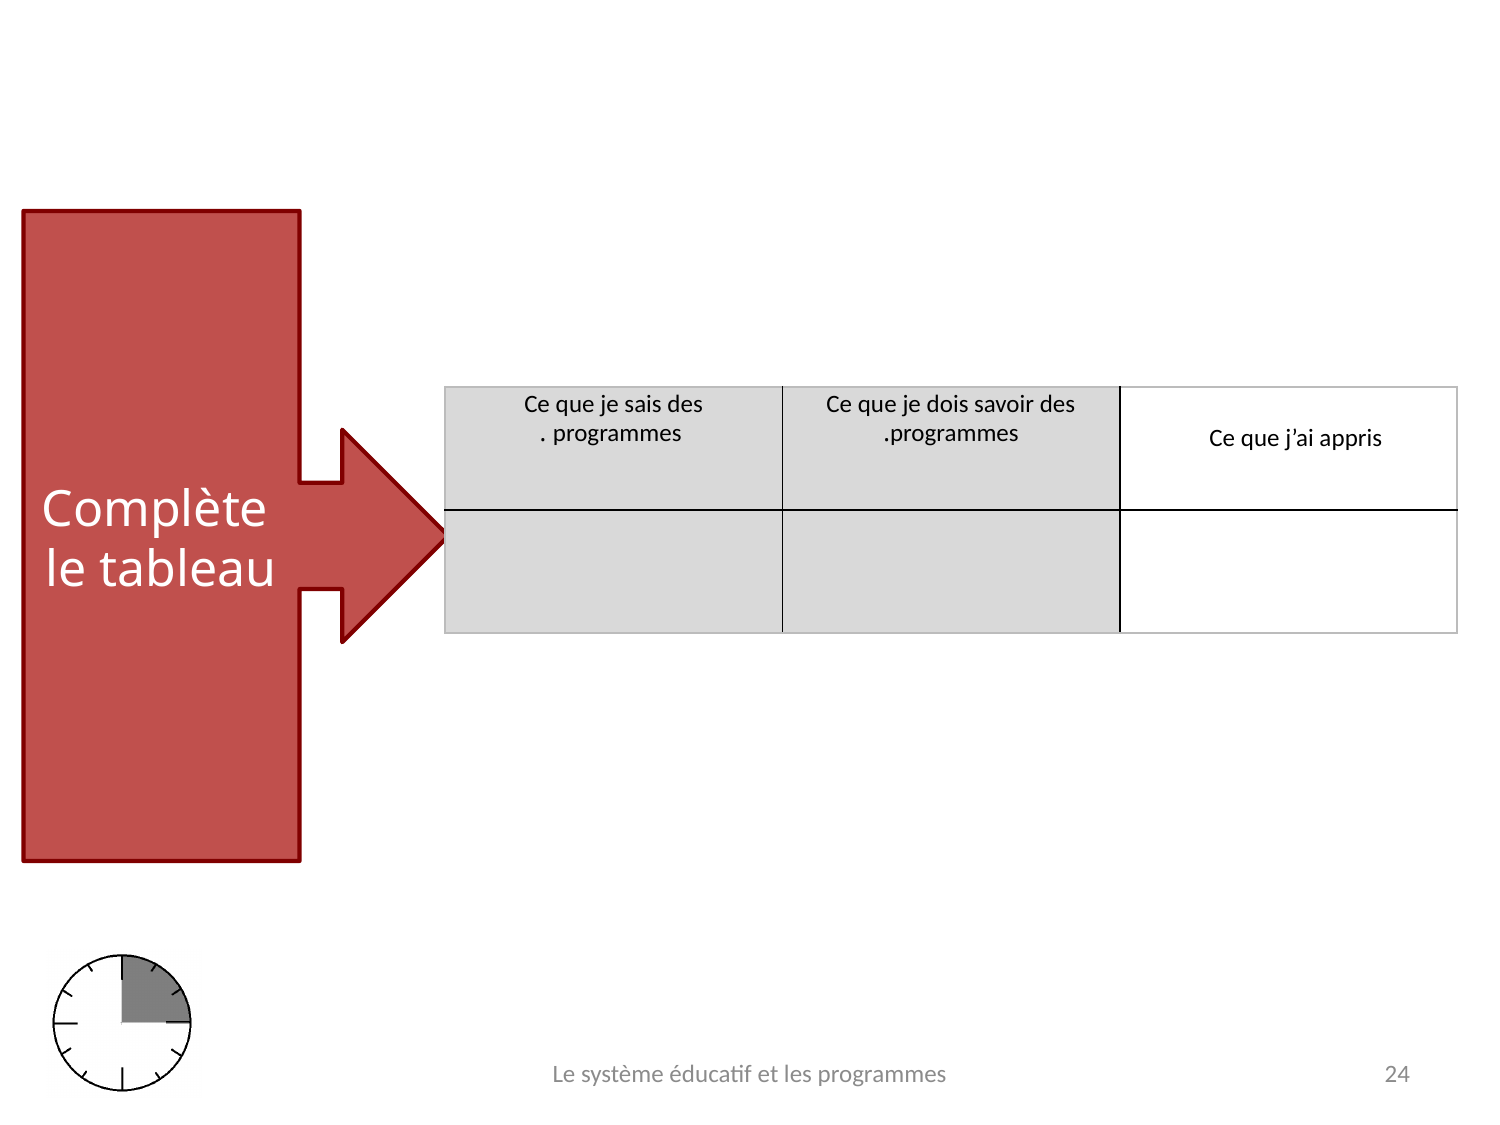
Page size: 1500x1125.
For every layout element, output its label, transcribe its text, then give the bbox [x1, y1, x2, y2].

footer Le système éducatif et les programmes [512, 1042, 988, 1103]
table_cell [1121, 511, 1456, 632]
table_header Ce que je dois savoir des programmes. [783, 388, 1119, 509]
slide_number 24 [1074, 1042, 1425, 1103]
table_cell [783, 511, 1119, 632]
table_header Ce que j’ai appris [1121, 388, 1456, 509]
table_cell [446, 511, 782, 632]
picture [46, 948, 202, 1099]
list [24, 299, 1463, 1063]
text_box Complète le tableau [21, 208, 444, 864]
table_header Ce que je sais des programmes . [446, 388, 782, 509]
